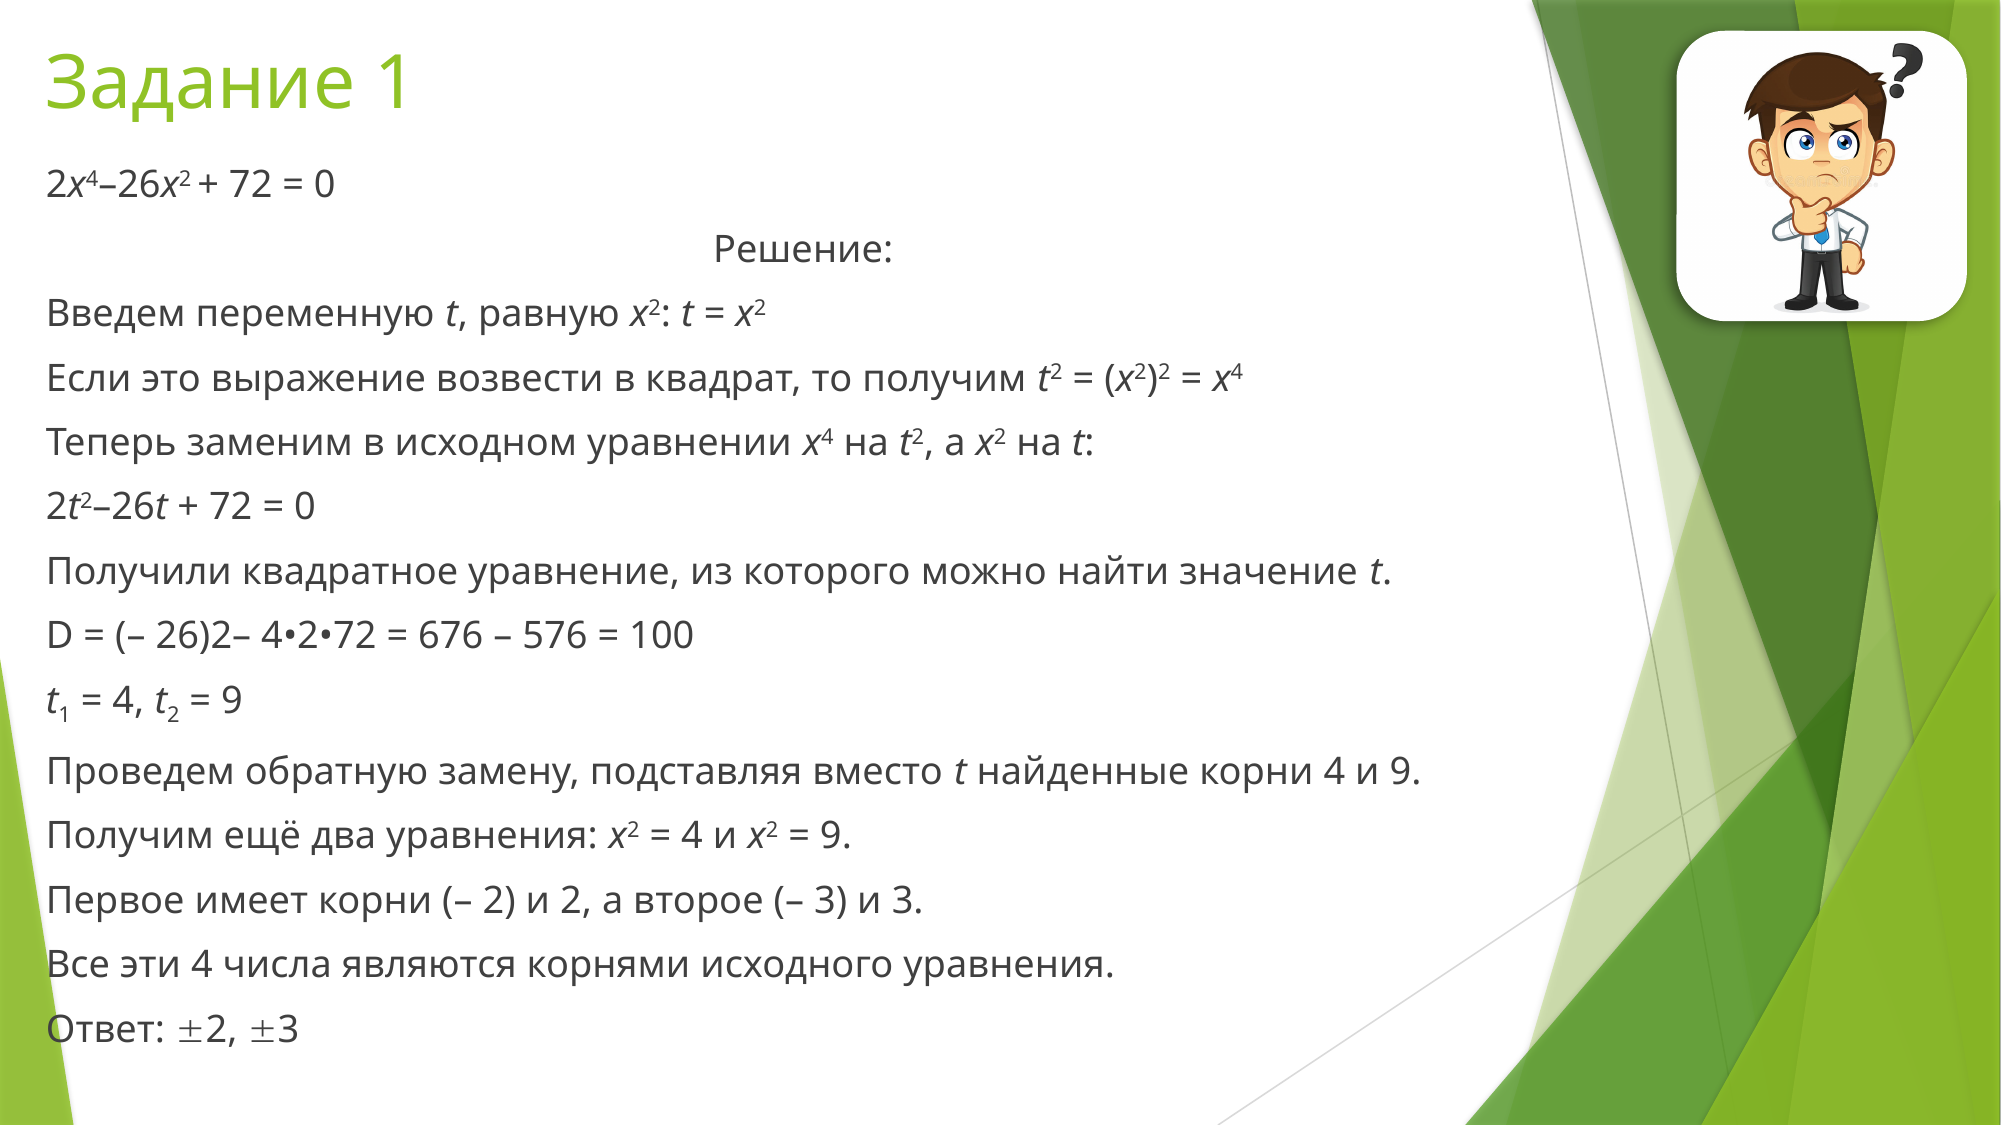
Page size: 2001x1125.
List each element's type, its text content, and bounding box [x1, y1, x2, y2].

title Задание 1 [30, 26, 1442, 152]
list 2х4–26х2 + 72 = 0 Решение: Введем переменную t, равную х2: t = х2 Если это выражение возвести в квадрат, то получим t2 = (х2)2 = х4 Теперь заменим в исходном уравнении х4 на t2, а х2 на t: 2t2–26t + 72 = 0 Получили квадратное уравнение, из которого можно найти значение t. D = (– 26)2– 4•2•72 = 676 – 576 = 100 t1 = 4, t2 = 9 Проведем обратную замену, подставляя вместо t найденные корни 4 и 9. Получим ещё два уравнения: х2 = 4 и х2 = 9. Первое имеет корни (– 2) и 2, а второе (– 3) и 3. Все эти 4 числа являются корнями исходного уравнения. Ответ: 2, 3 [30, 152, 1577, 1101]
picture [1675, 30, 1968, 322]
